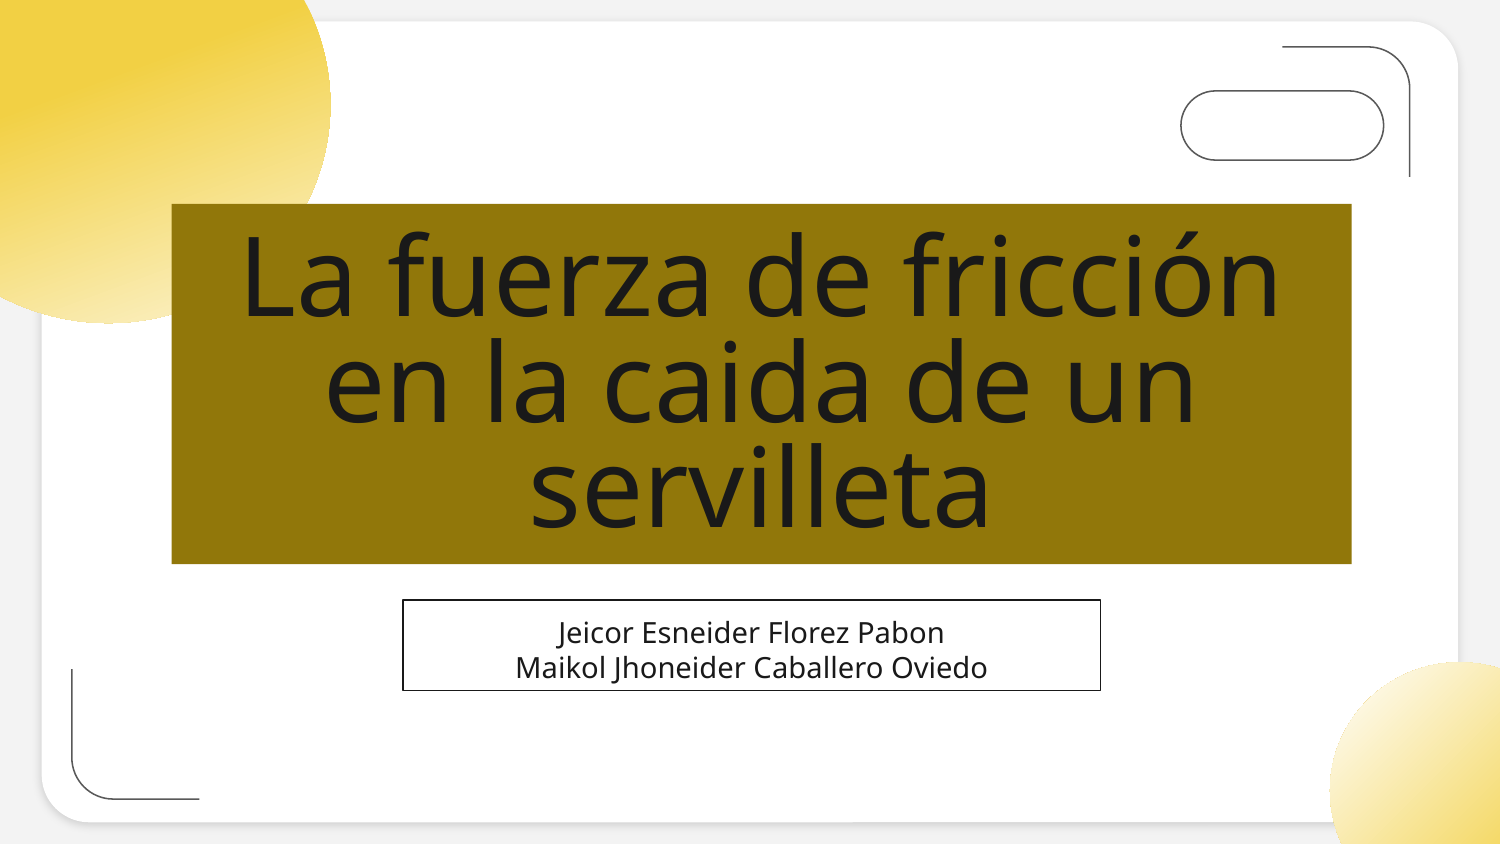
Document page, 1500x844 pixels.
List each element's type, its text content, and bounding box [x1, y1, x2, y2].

subtitle Jeicor Esneider Florez Pabon Maikol Jhoneider Caballero Oviedo [402, 599, 1101, 691]
text_box [0, 0, 331, 324]
text_box [1180, 90, 1384, 161]
text_box [1329, 662, 1500, 844]
title La fuerza de fricción en la caida de un servilleta [171, 203, 1352, 565]
